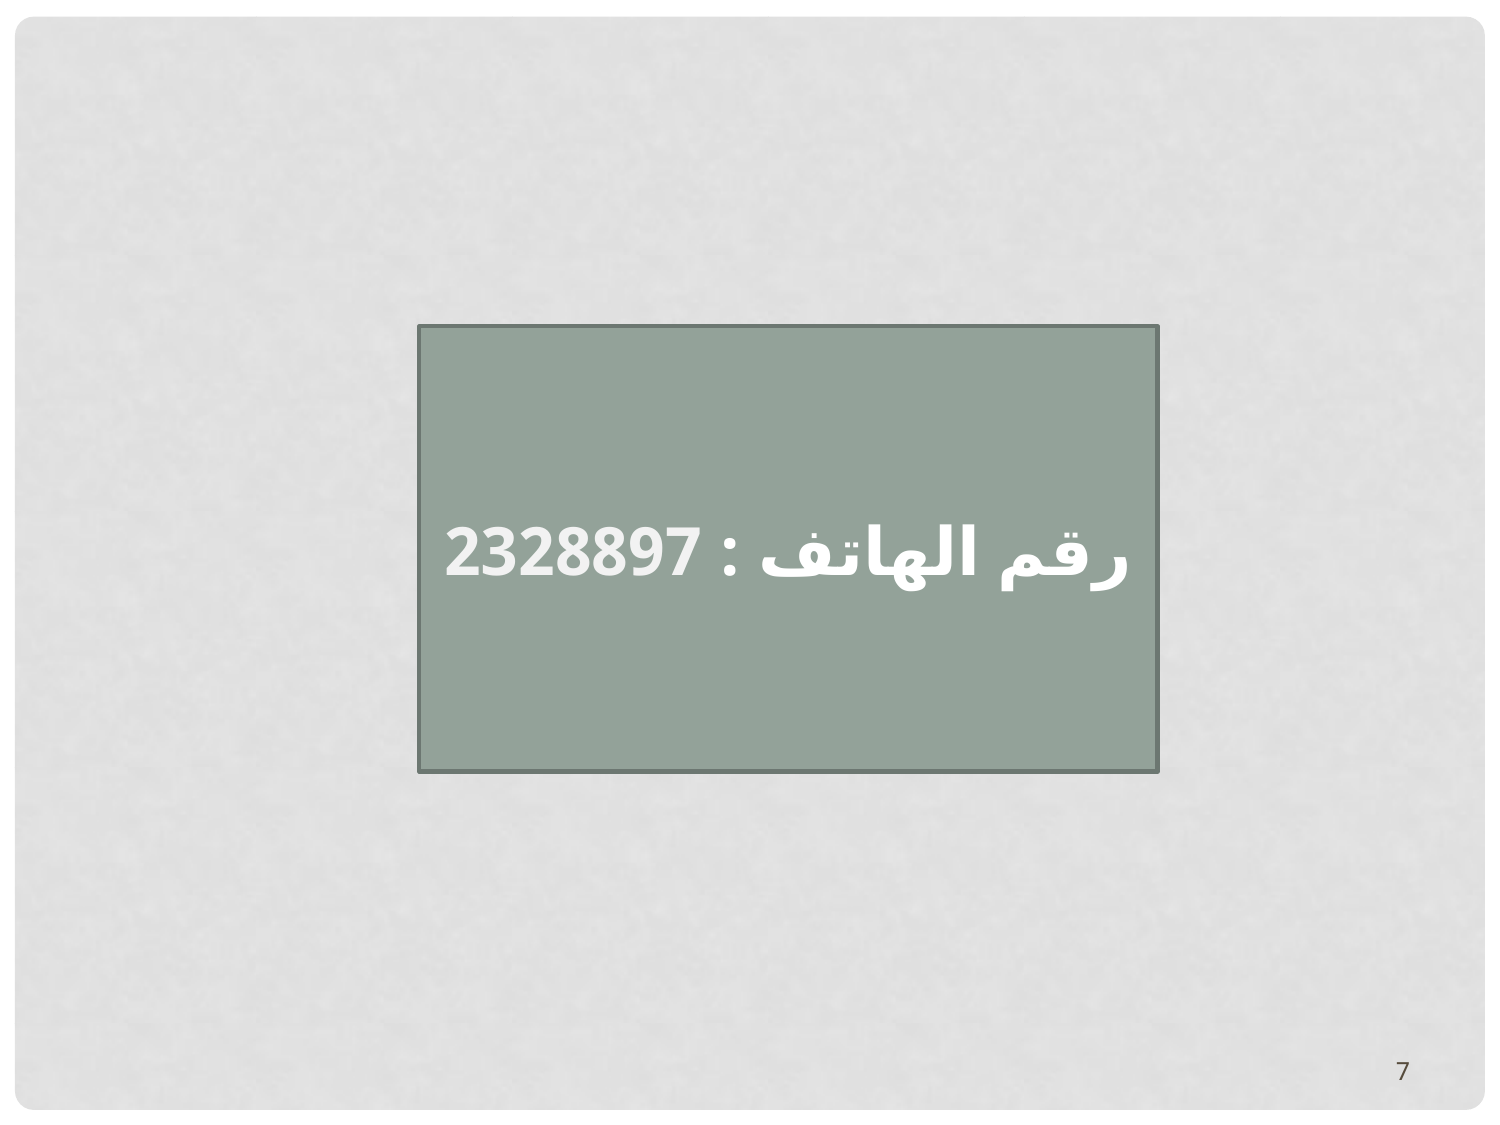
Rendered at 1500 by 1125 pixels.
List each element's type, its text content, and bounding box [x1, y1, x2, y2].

slide_number 7 [1074, 1042, 1425, 1103]
text_box رقم الهاتف : 2328897 [417, 324, 1160, 774]
